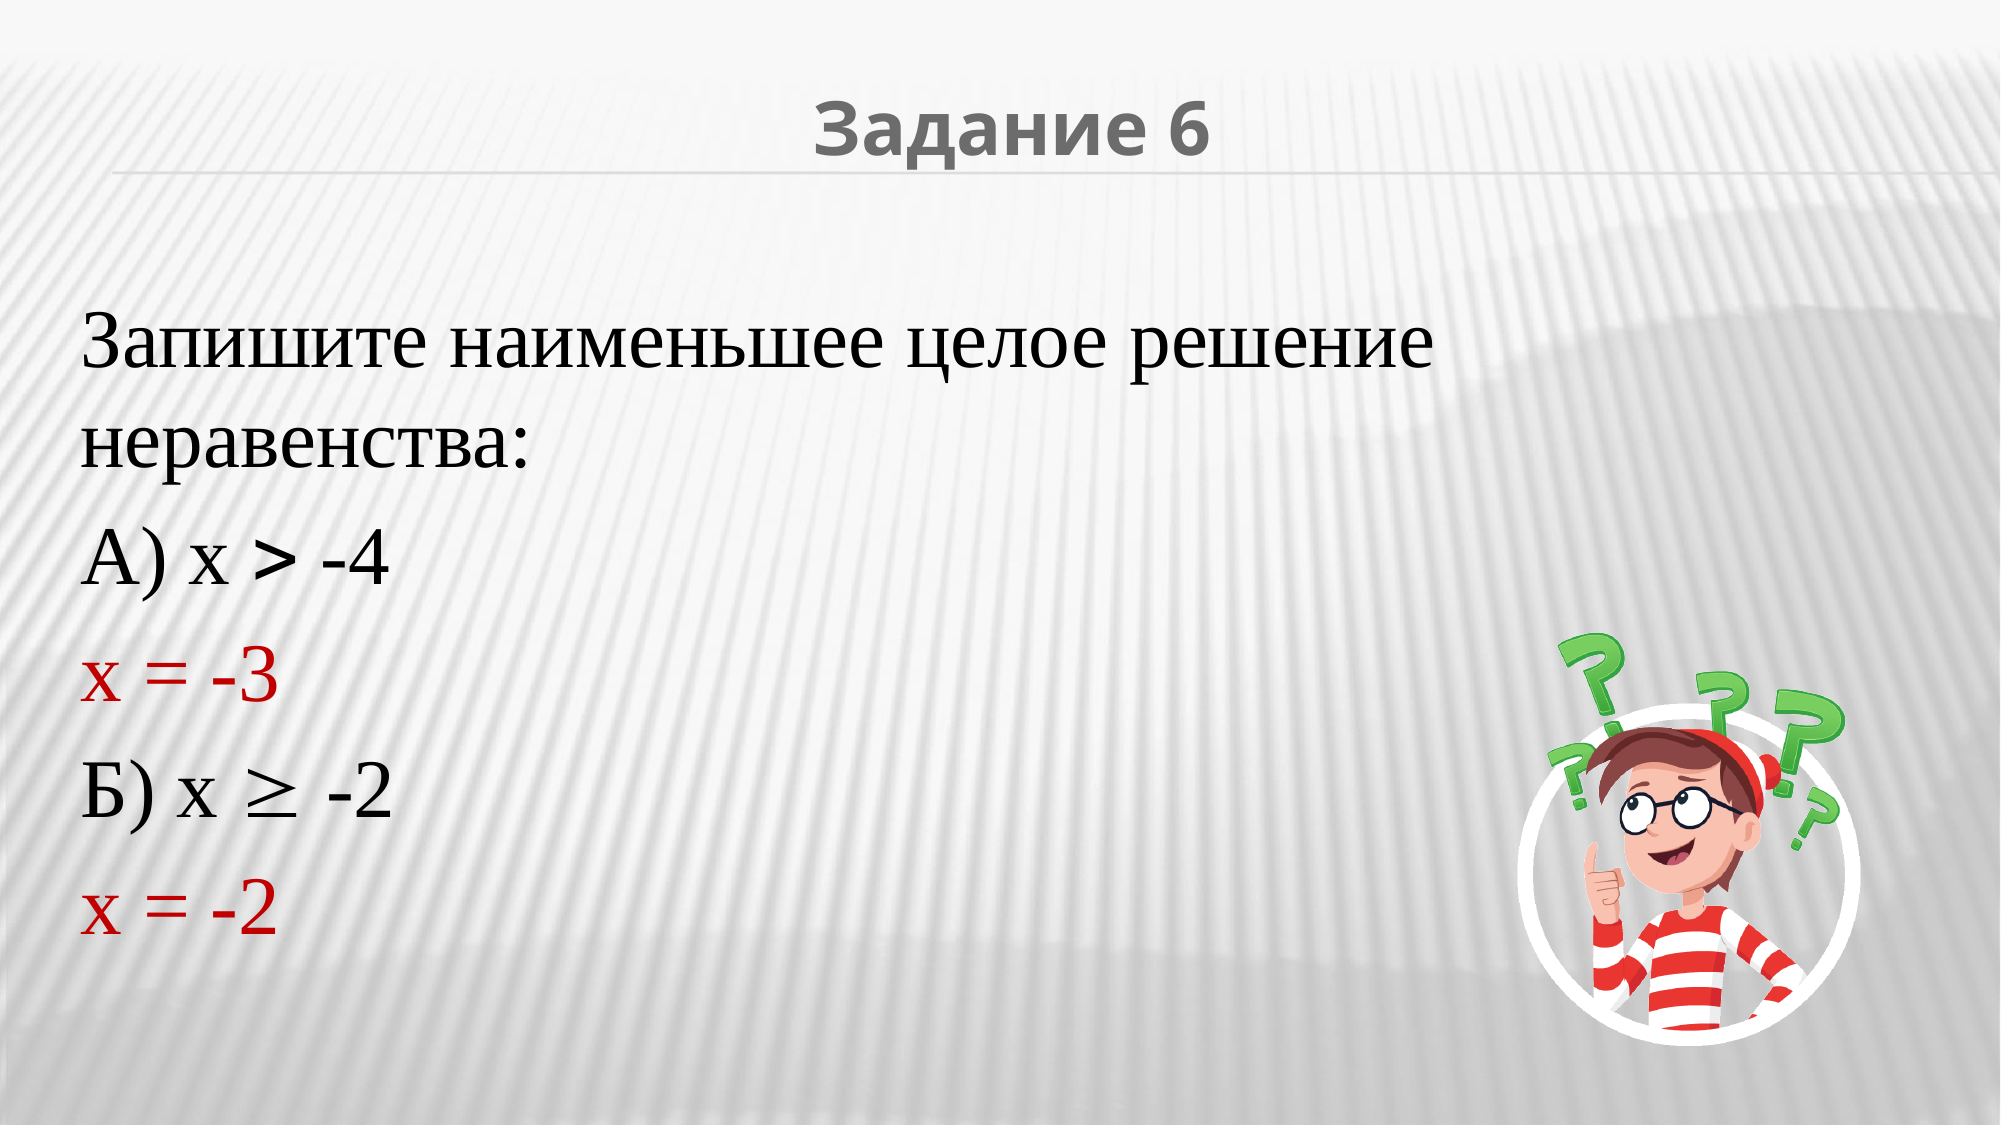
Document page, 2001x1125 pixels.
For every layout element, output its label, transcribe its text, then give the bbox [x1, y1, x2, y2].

picture [1416, 556, 1968, 1108]
title Задание 6 [62, 56, 1962, 194]
list Запишите наименьшее целое решение неравенства: А) х  -4 х = -3 Б) х  -2 х = -2 [65, 277, 1791, 992]
